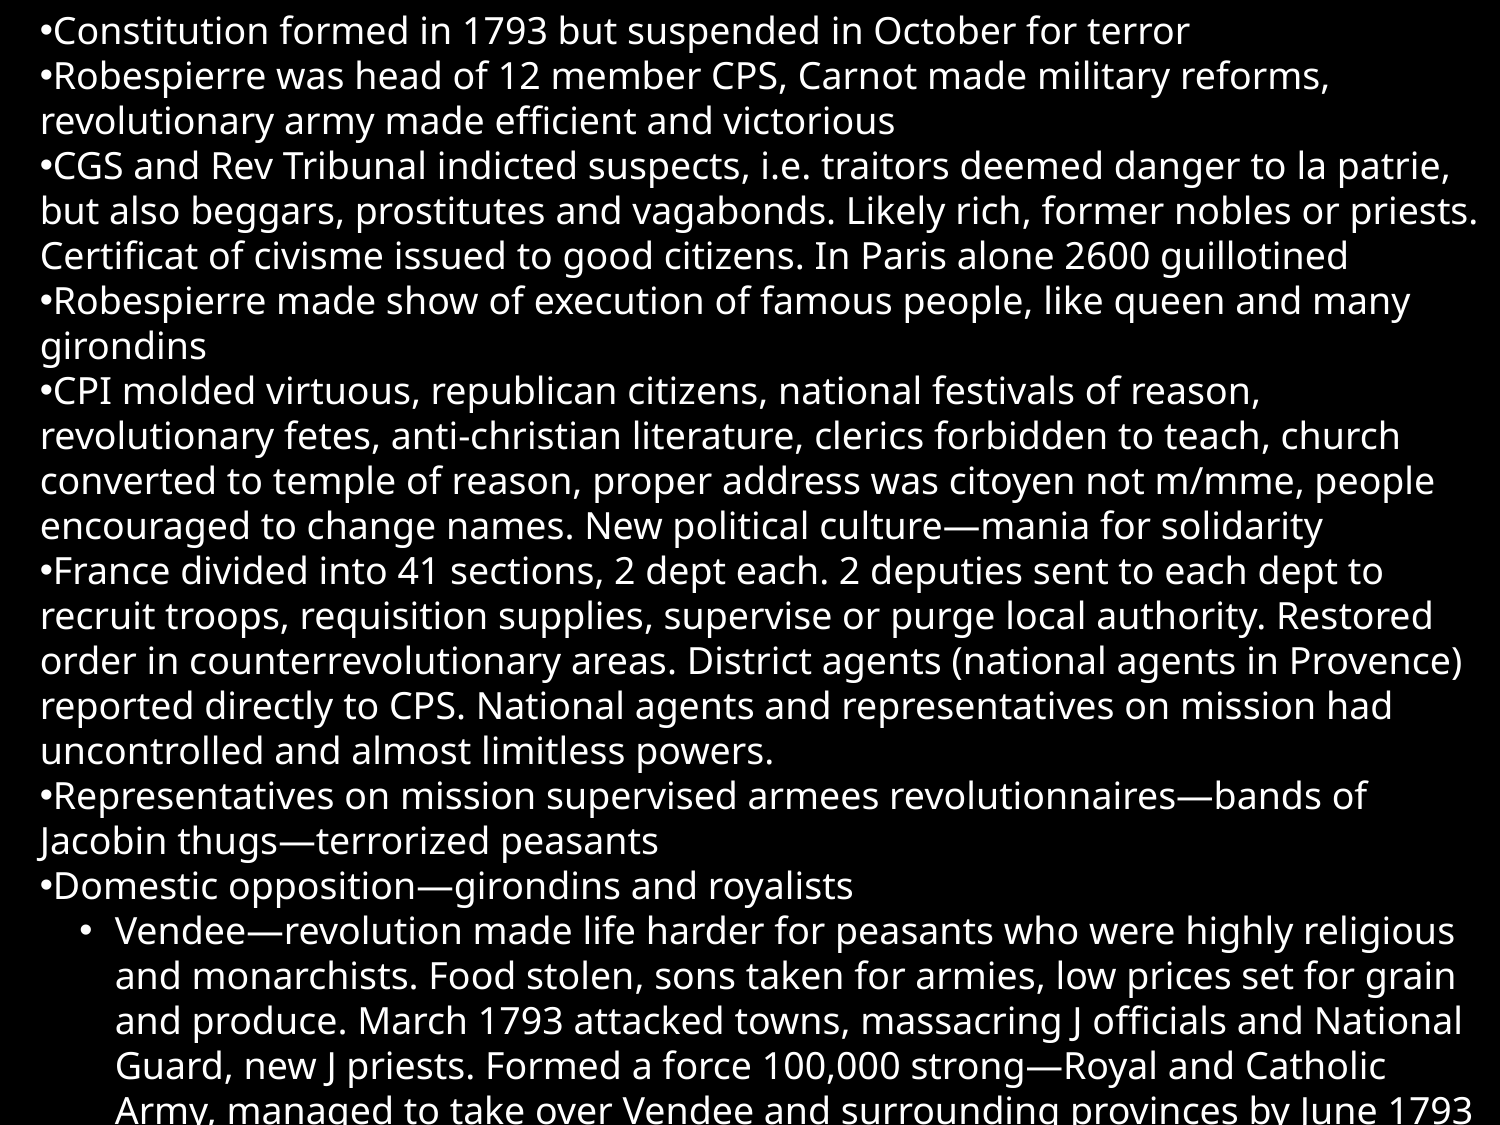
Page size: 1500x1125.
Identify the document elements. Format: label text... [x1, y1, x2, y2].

text_box Constitution formed in 1793 but suspended in October for terror Robespierre was head of 12 member CPS, Carnot made military reforms, revolutionary army made efficient and victorious CGS and Rev Tribunal indicted suspects, i.e. traitors deemed danger to la patrie, but also beggars, prostitutes and vagabonds. Likely rich, former nobles or priests. Certificat of civisme issued to good citizens. In Paris alone 2600 guillotined Robespierre made show of execution of famous people, like queen and many girondins CPI molded virtuous, republican citizens, national festivals of reason, revolutionary fetes, anti-christian literature, clerics forbidden to teach, church converted to temple of reason, proper address was citoyen not m/mme, people encouraged to change names. New political culture—mania for solidarity France divided into 41 sections, 2 dept each. 2 deputies sent to each dept to recruit troops, requisition supplies, supervise or purge local authority. Restored order in counterrevolutionary areas. District agents (national agents in Provence) reported directly to CPS. National agents and representatives on mission had uncontrolled and almost limitless powers. Representatives on mission supervised armees revolutionnaires—bands of Jacobin thugs—terrorized peasants Domestic opposition—girondins and royalists Vendee—revolution made life harder for peasants who were highly religious and monarchists. Food stolen, sons taken for armies, low prices set for grain and produce. March 1793 attacked towns, massacring J officials and National Guard, new J priests. Formed a force 100,000 strong—Royal and Catholic Army, managed to take over Vendee and surrounding provinces by June 1793 [24, 0, 1500, 1125]
